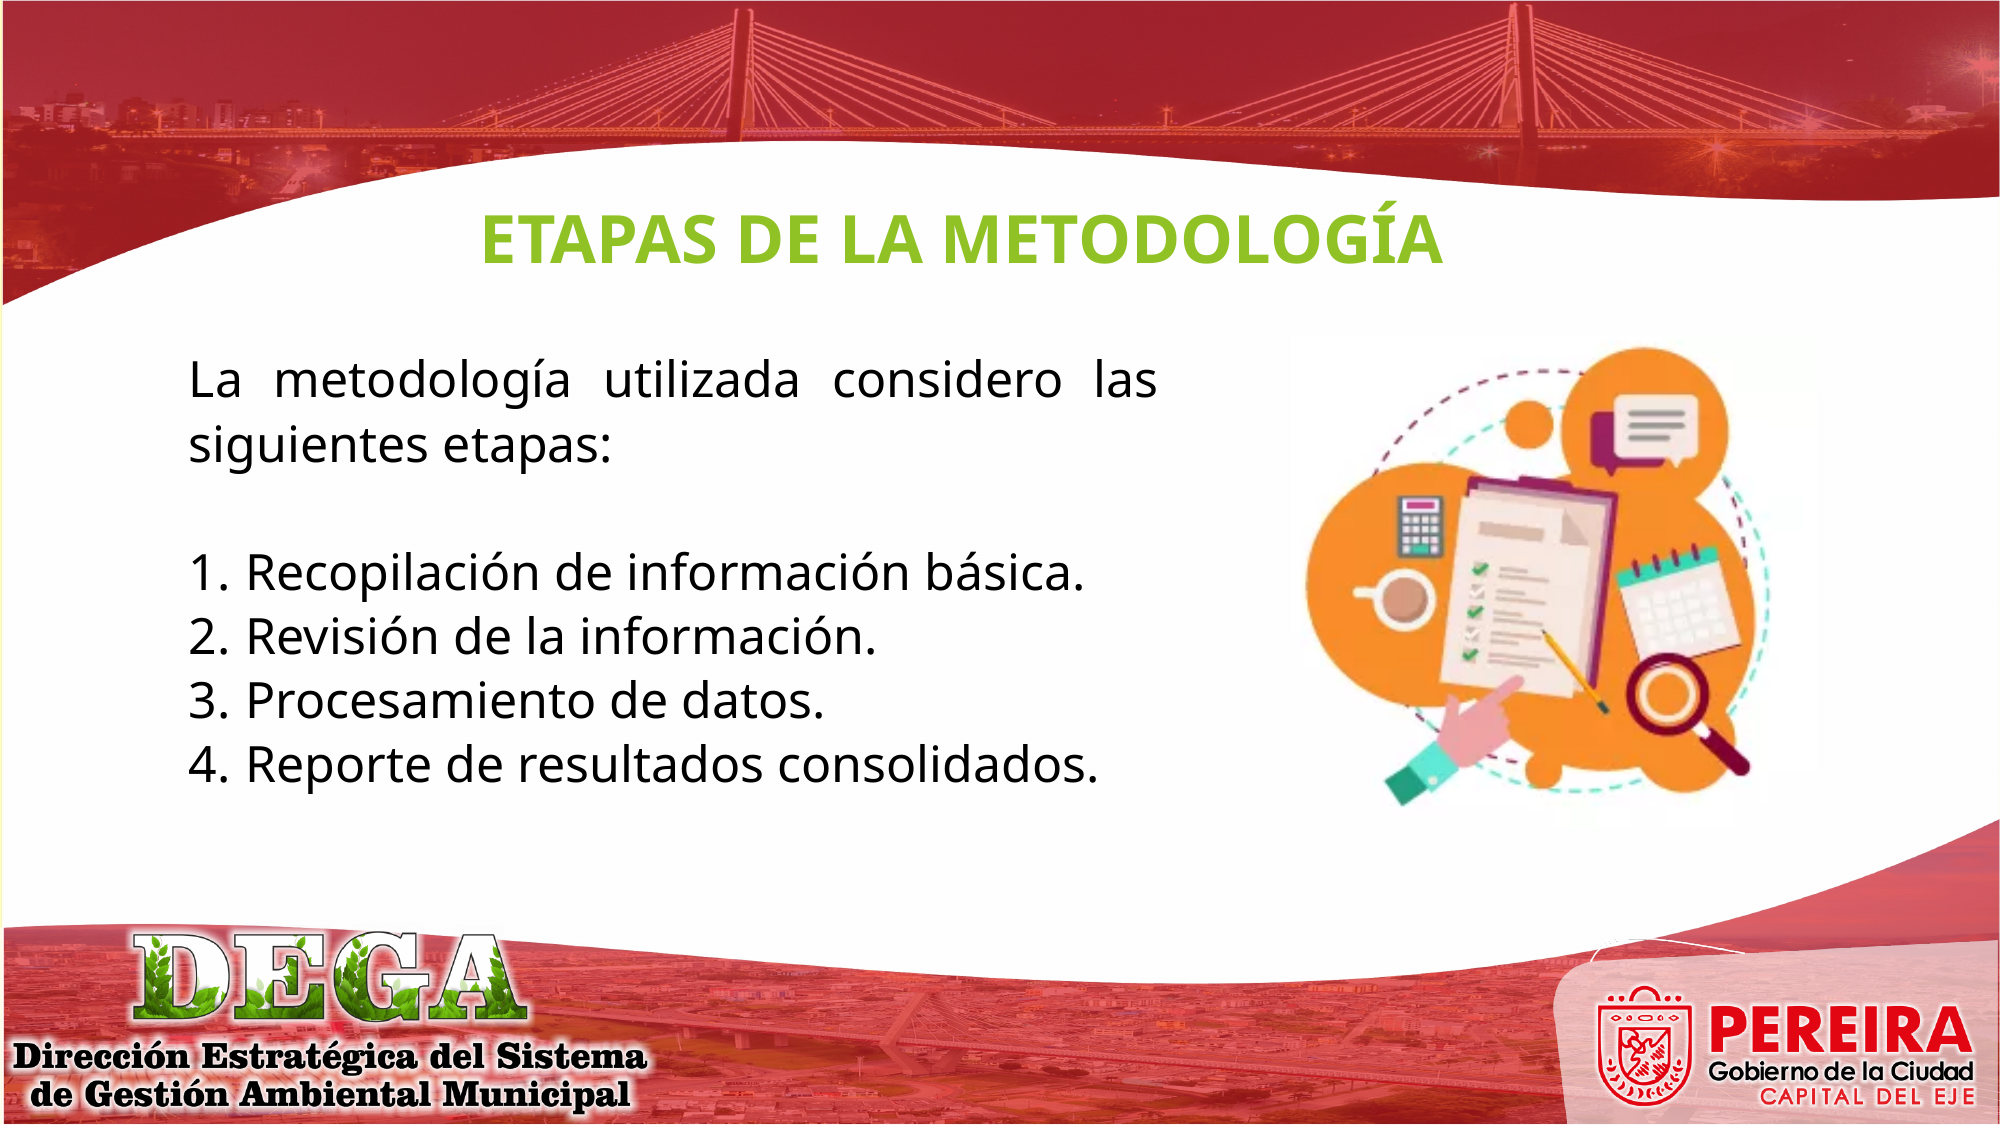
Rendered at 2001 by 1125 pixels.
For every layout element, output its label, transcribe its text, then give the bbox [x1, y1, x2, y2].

text_box La metodología utilizada considero las siguientes etapas: Recopilación de información básica. Revisión de la información. Procesamiento de datos. Reporte de resultados consolidados. [174, 272, 1175, 865]
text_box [1, 920, 1998, 1125]
title ETAPAS DE LA METODOLOGÍA [257, 189, 1668, 406]
picture [0, 0, 2001, 1125]
